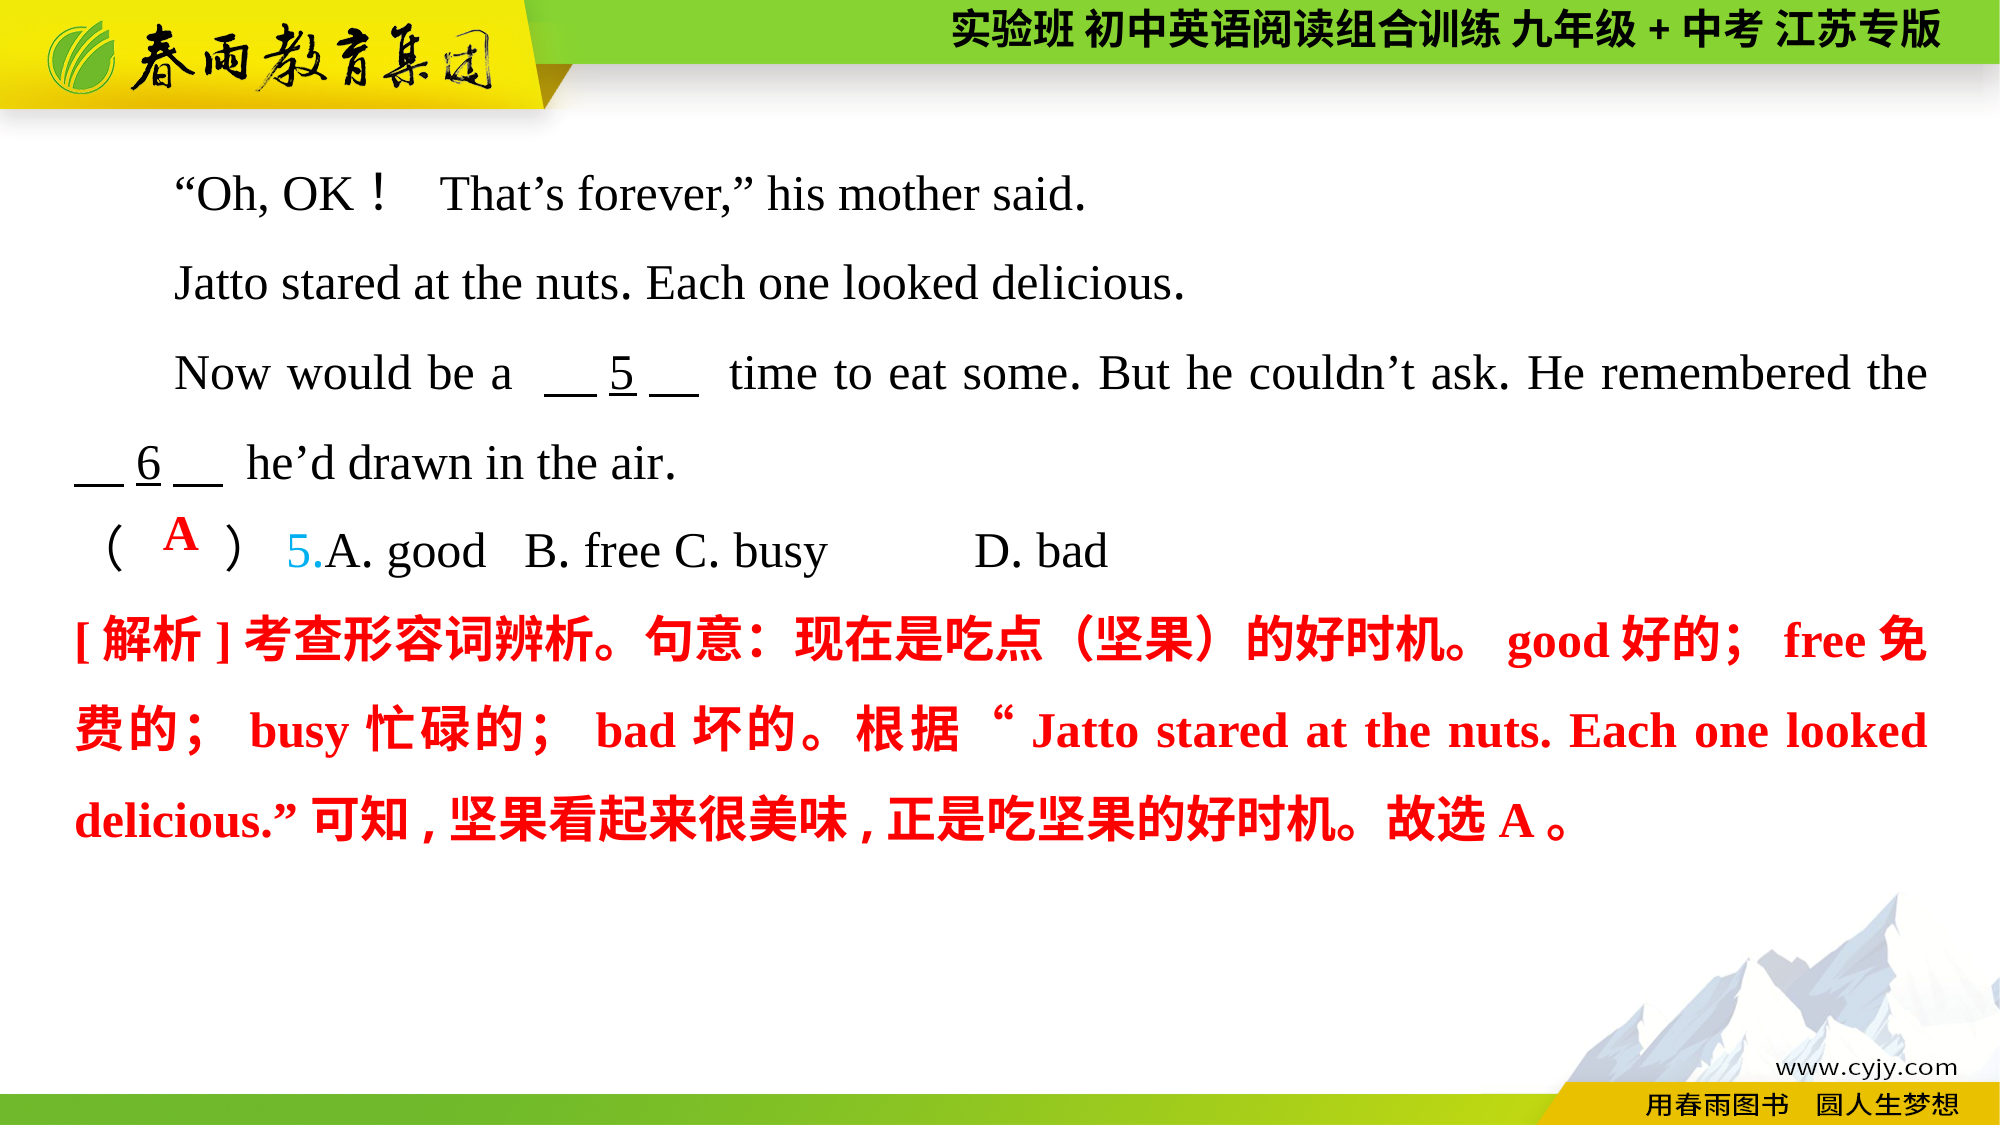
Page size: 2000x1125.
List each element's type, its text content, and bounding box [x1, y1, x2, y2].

text_box A [148, 493, 214, 568]
list “Oh, OK！ That’s forever,” his mother said. Jatto stared at the nuts. Each one looked delicious. Now would be a 5 time to eat some. But he couldn’t ask. He remembered the 6 he’d drawn in the air. [59, 122, 1944, 479]
text_box [解析]考查形容词辨析。句意：现在是吃点（坚果）的好时机。good好的；free免费的；busy忙碌的；bad坏的。根据“Jatto stared at the nuts. Each one looked delicious.”可知,坚果看起来很美味,正是吃坚果的好时机。故选A。 [59, 569, 1944, 855]
text_box （ ）5.A. good B. free C. busy D. bad [59, 479, 1944, 569]
picture [0, 0, 2000, 1125]
